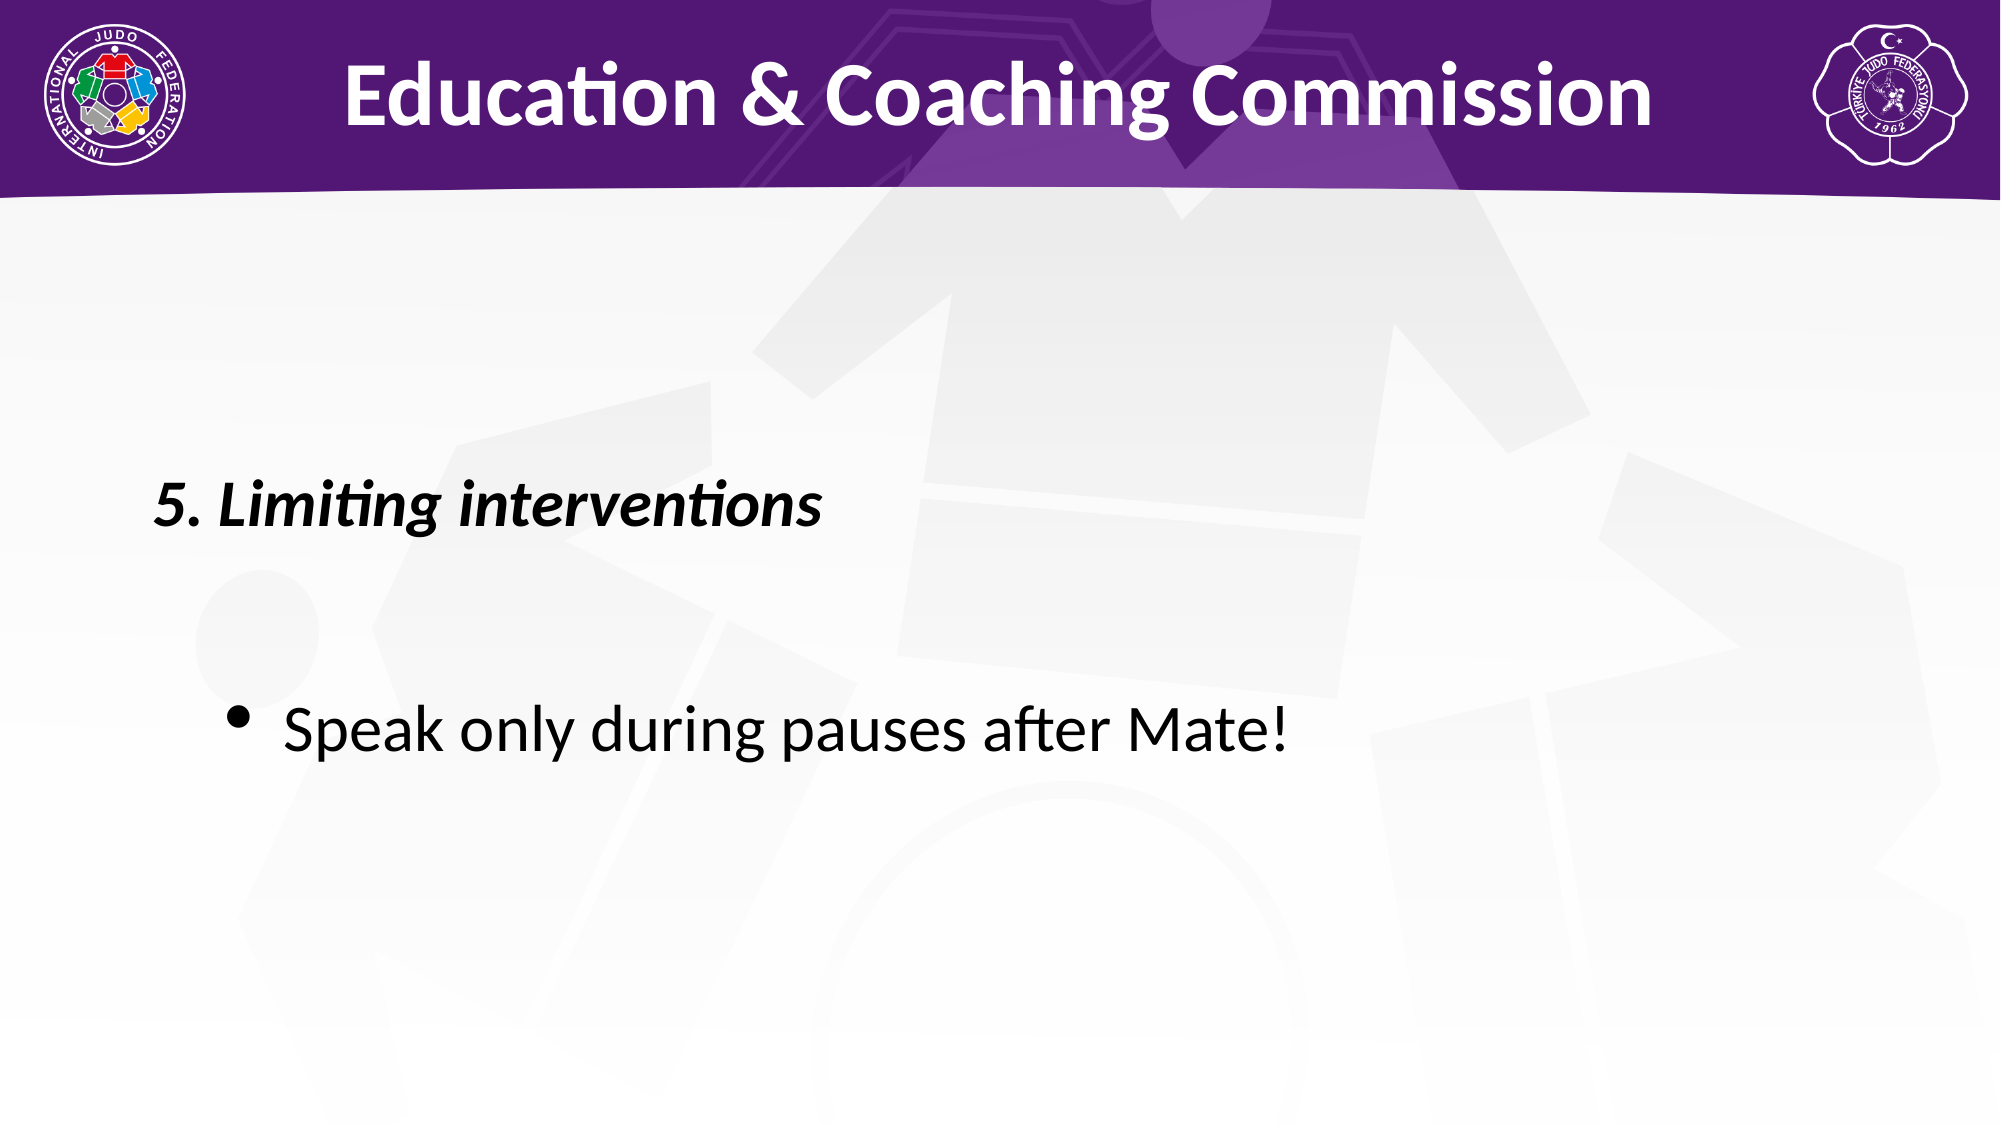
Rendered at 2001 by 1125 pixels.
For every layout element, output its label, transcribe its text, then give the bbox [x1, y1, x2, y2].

picture [0, 0, 2001, 1125]
text_box Education & Coaching Commission [0, 3, 2000, 189]
list 5. Limiting interventions Speak only during pauses after Mate! [137, 189, 1863, 1045]
